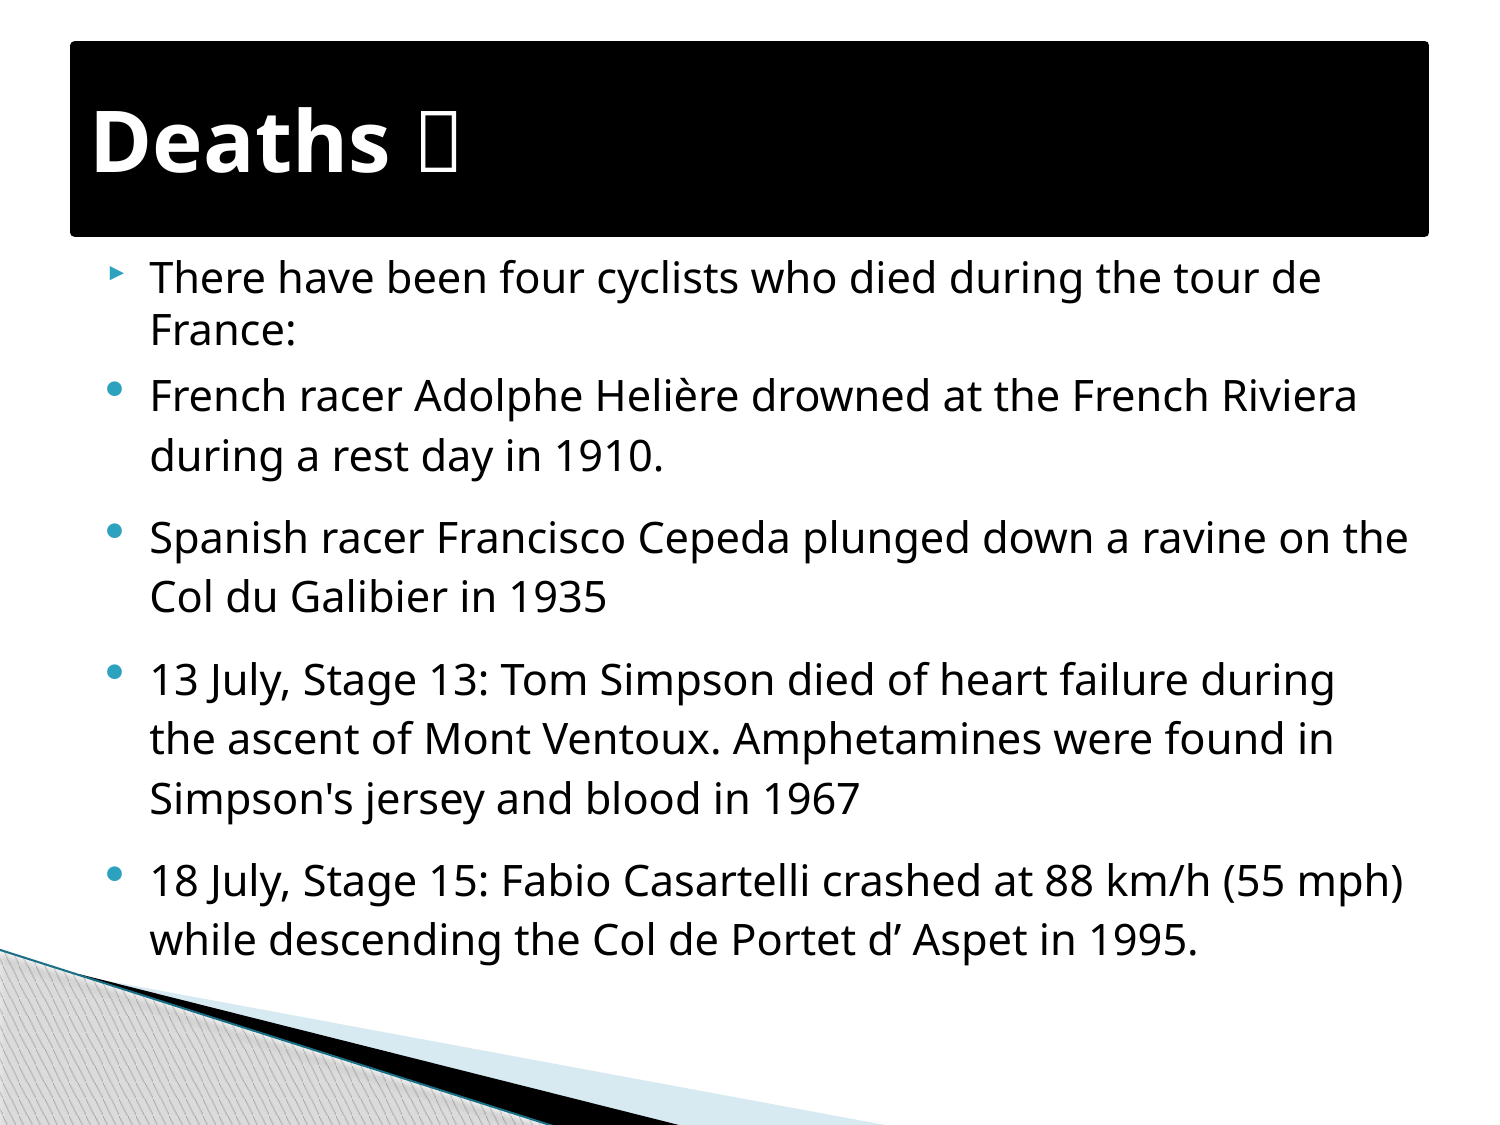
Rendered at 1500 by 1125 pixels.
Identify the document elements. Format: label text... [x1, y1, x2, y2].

title Deaths  [70, 41, 1429, 237]
list There have been four cyclists who died during the tour de France: French racer Adolphe Helière drowned at the French Riviera during a rest day in 1910. Spanish racer Francisco Cepeda plunged down a ravine on the Col du Galibier in 1935 13 July, Stage 13: Tom Simpson died of heart failure during the ascent of Mont Ventoux. Amphetamines were found in Simpson's jersey and blood in 1967 18 July, Stage 15: Fabio Casartelli crashed at 88 km/h (55 mph) while descending the Col de Portet d’ Aspet in 1995. [75, 243, 1425, 986]
